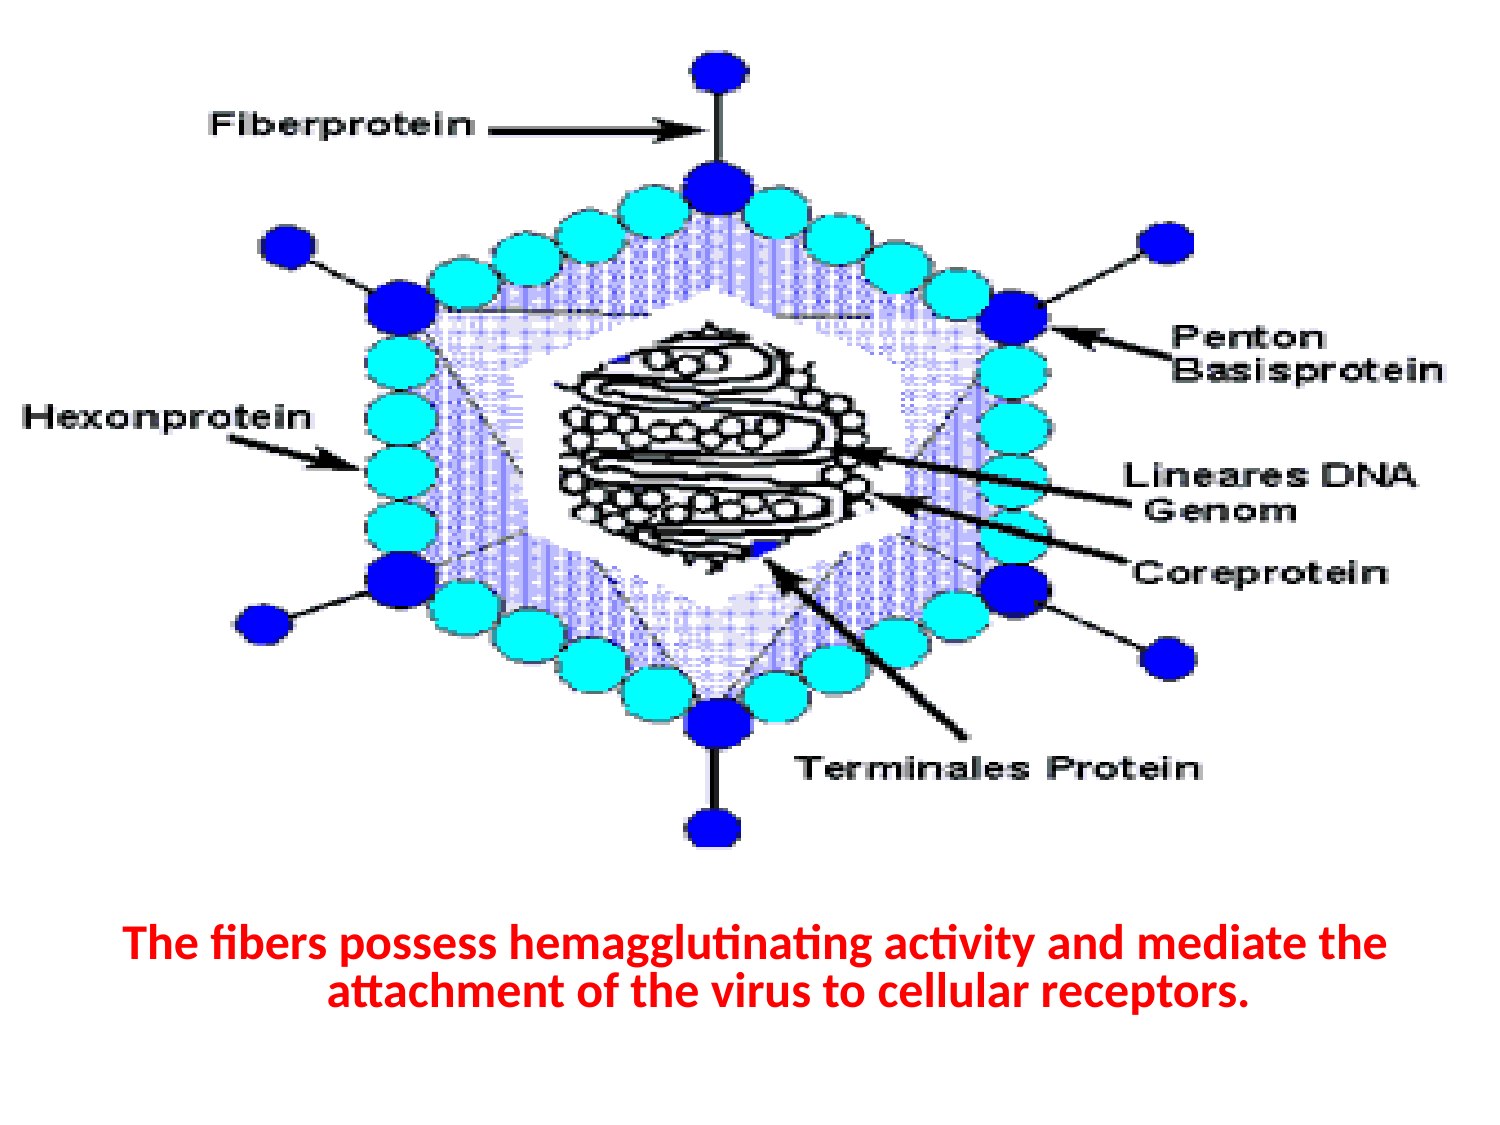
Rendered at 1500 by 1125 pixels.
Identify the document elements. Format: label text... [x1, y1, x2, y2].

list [0, 34, 1466, 863]
text_box The fibers possess hemagglutinating activity and mediate the attachment of the virus to cellular receptors. [81, 913, 1430, 1025]
